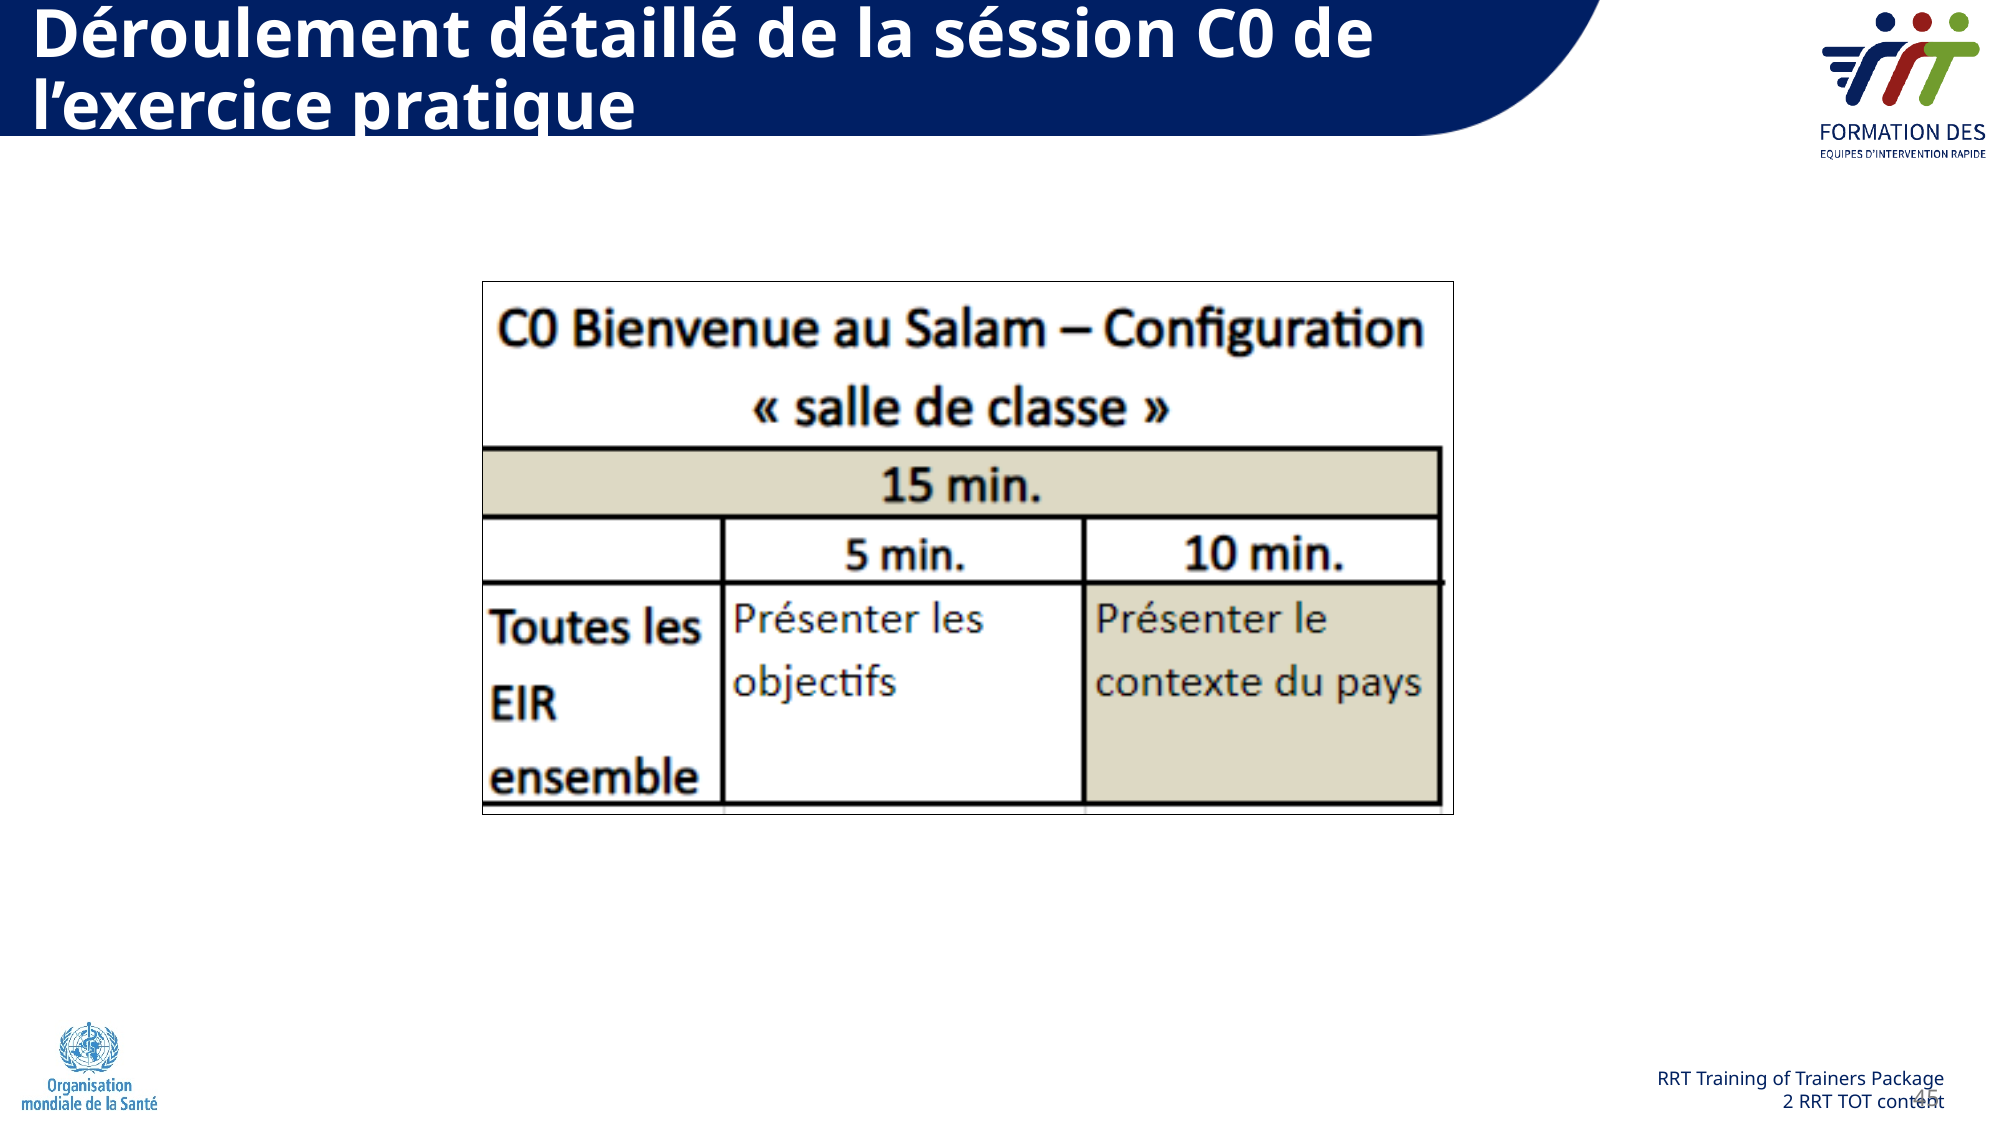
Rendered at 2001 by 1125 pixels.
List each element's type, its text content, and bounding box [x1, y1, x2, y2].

picture [481, 281, 1454, 815]
list [389, 204, 1740, 969]
picture [0, 0, 1623, 136]
title Déroulement détaillé de la séssion C0 de l’exercice pratique [22, 18, 1471, 126]
picture [1820, 11, 1986, 160]
picture [20, 1020, 158, 1111]
